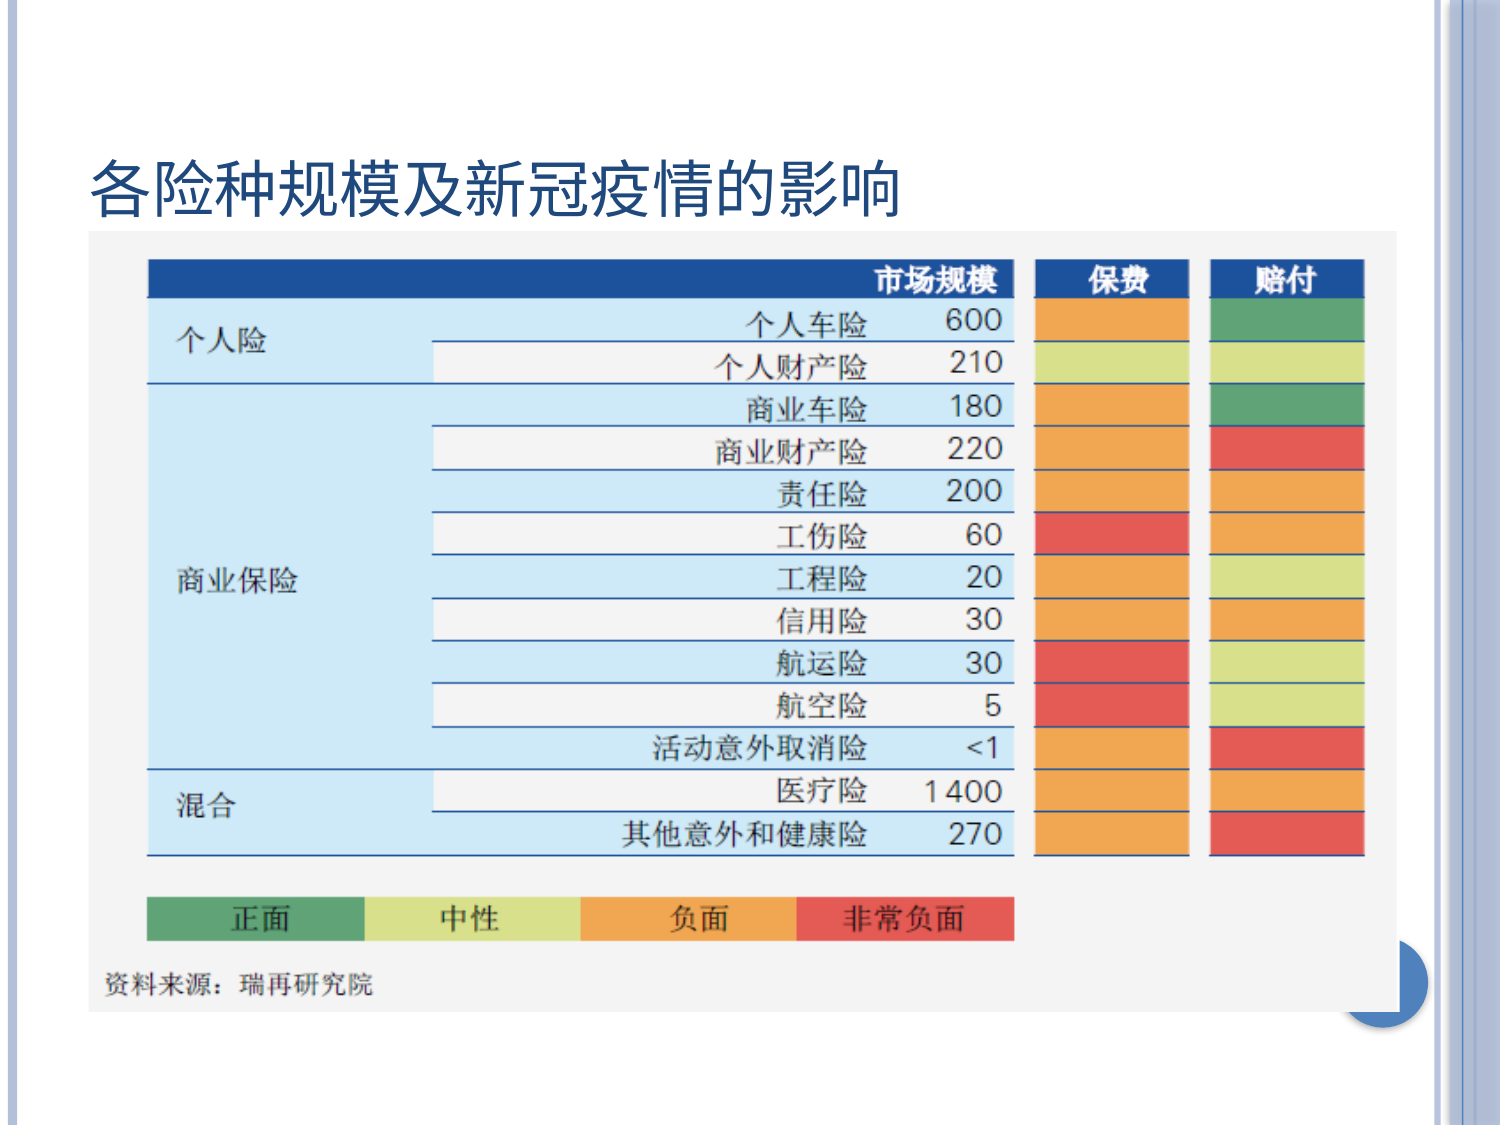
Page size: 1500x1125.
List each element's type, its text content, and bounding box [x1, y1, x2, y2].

title 各险种规模及新冠疫情的影响 [75, 45, 1300, 233]
picture [87, 231, 1401, 1012]
